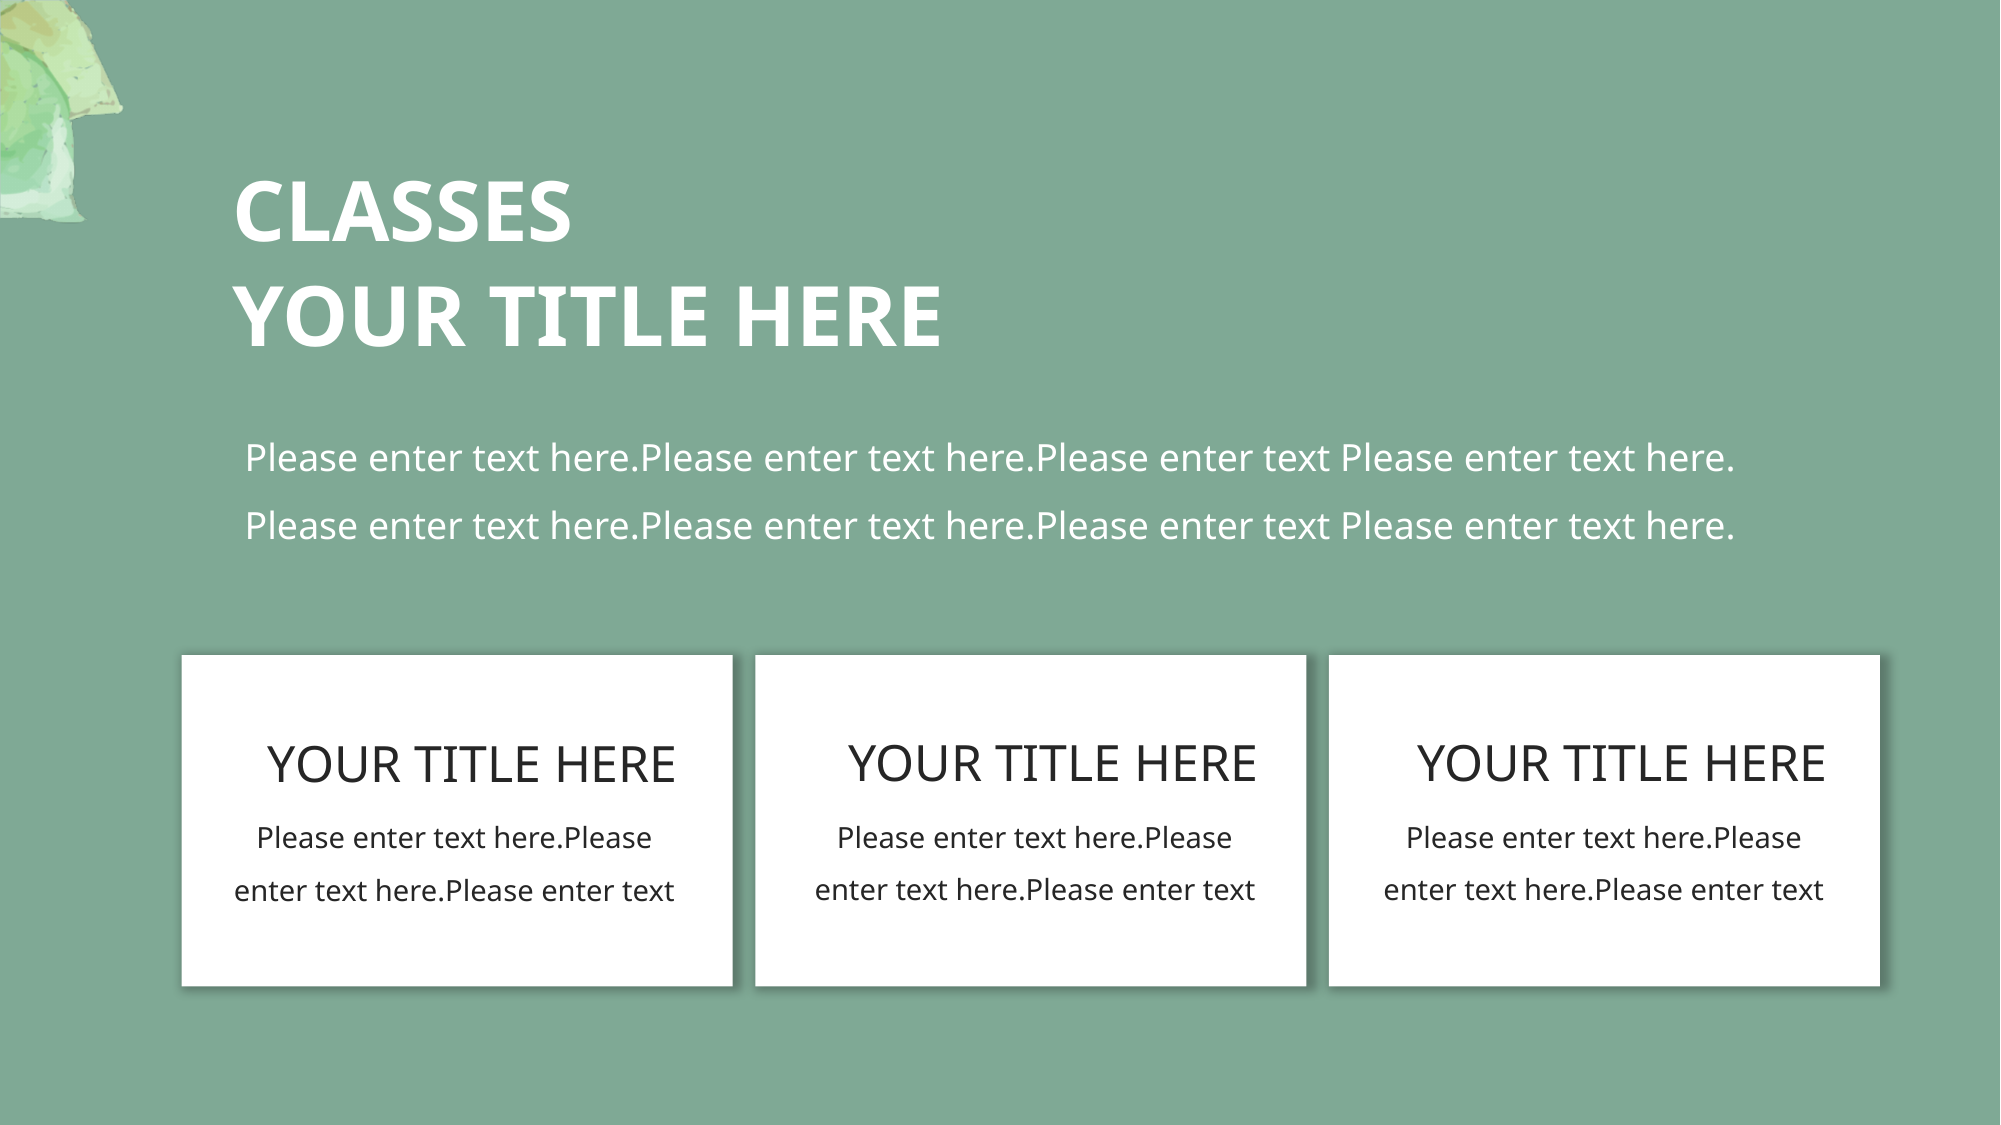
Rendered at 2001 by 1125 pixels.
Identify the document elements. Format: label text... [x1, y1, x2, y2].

text_box YOUR TITLE HERE [217, 255, 1000, 327]
text_box [1328, 654, 1881, 987]
text_box [754, 654, 1307, 987]
text_box YOUR TITLE HERE [833, 723, 1356, 795]
text_box CLASSES [242, 150, 1000, 222]
text_box Please enter text here.Please enter text here.Please enter text [1366, 794, 1842, 914]
text_box Please enter text here.Please enter text here.Please enter text Please enter text here. Please enter text here.Please enter text here.Please enter text Please enter text here. [229, 404, 1820, 555]
text_box YOUR TITLE HERE [252, 724, 776, 796]
text_box Please enter text here.Please enter text here.Please enter text [217, 794, 692, 915]
text_box YOUR TITLE HERE [1402, 723, 1925, 795]
text_box [181, 654, 734, 987]
text_box Please enter text here.Please enter text here.Please enter text [797, 794, 1273, 914]
picture [0, 1, 242, 355]
